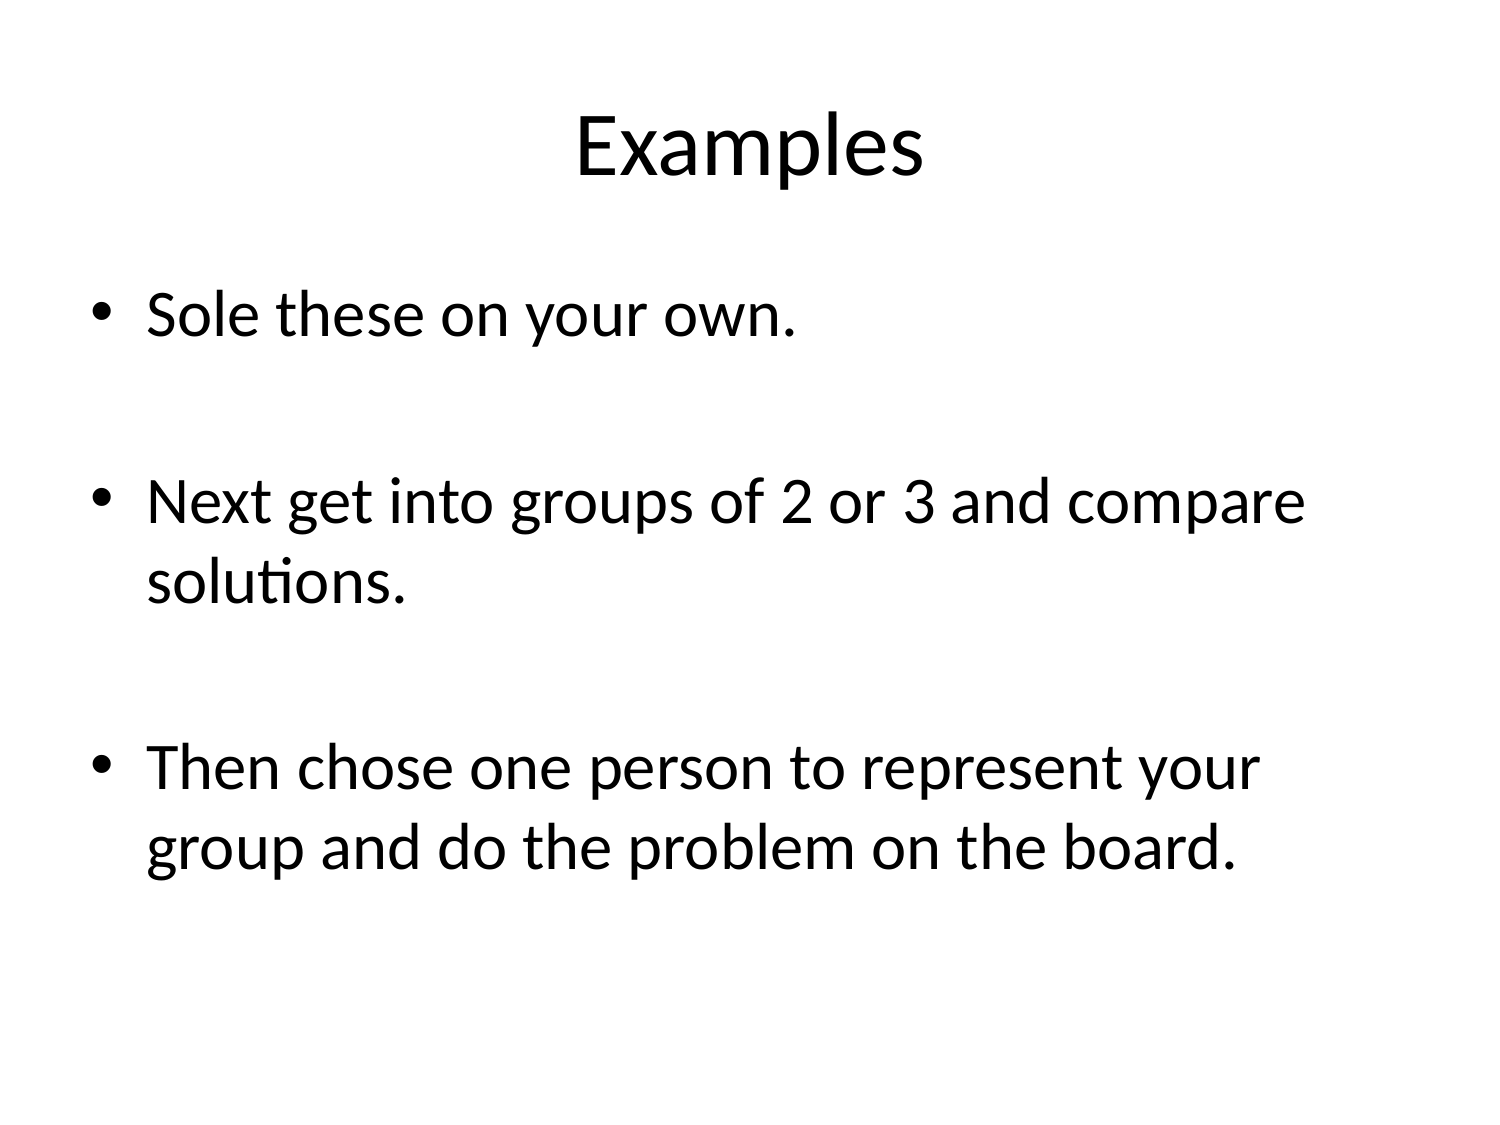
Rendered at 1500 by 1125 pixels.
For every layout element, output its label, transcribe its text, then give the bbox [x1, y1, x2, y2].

list Sole these on your own. Next get into groups of 2 or 3 and compare solutions. Then chose one person to represent your group and do the problem on the board. [75, 262, 1425, 1005]
title Examples [75, 45, 1425, 233]
